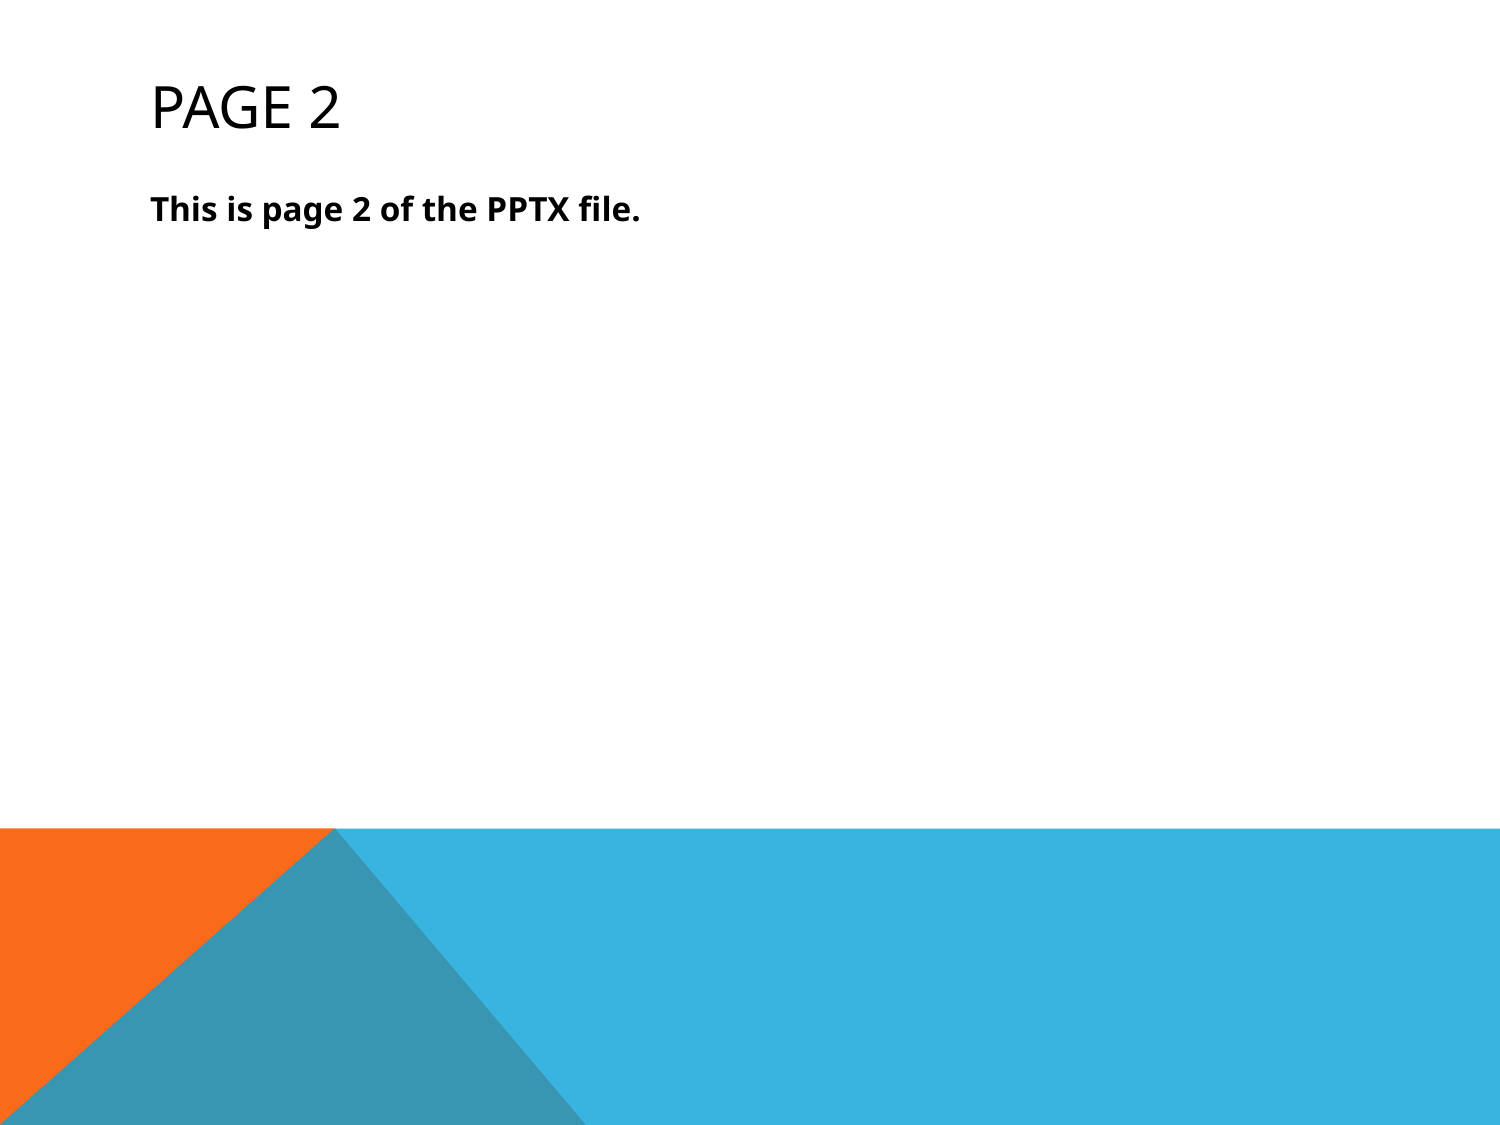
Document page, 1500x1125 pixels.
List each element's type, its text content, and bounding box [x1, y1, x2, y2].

title Page 2 [135, 60, 1369, 150]
list This is page 2 of the PPTX file. [135, 180, 1369, 768]
